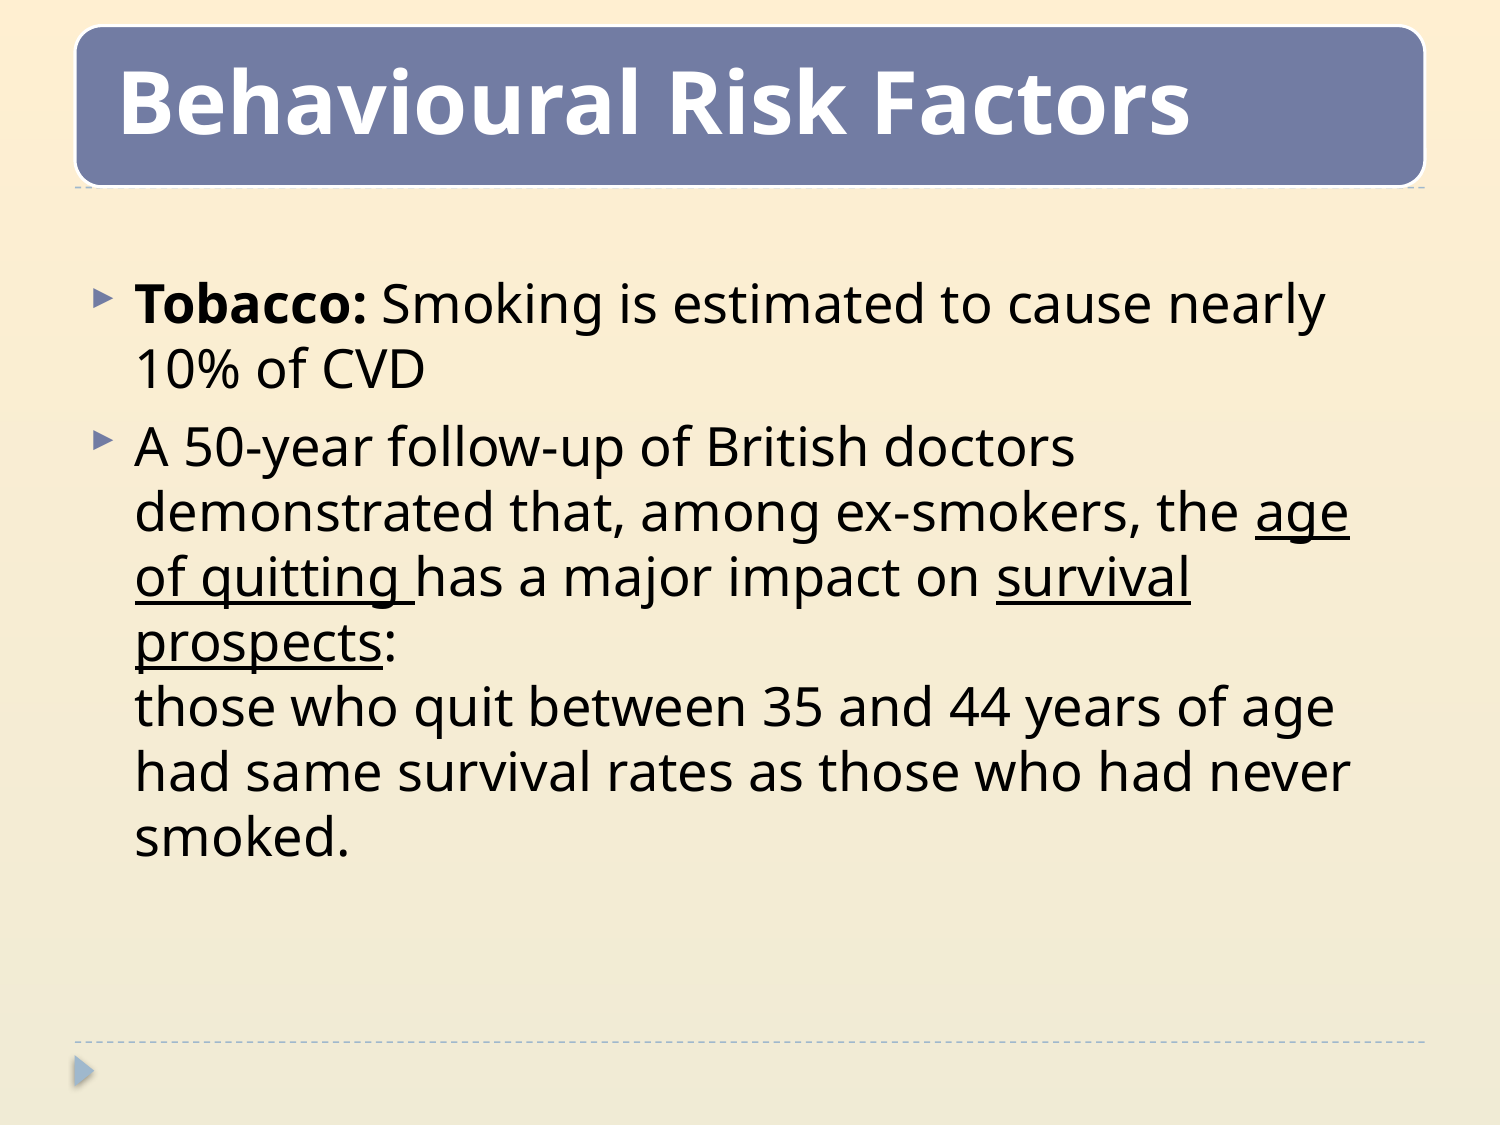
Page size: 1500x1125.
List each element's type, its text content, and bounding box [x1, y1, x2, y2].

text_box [74, 24, 1426, 188]
list Tobacco: Smoking is estimated to cause nearly 10% of CVD A 50-year follow-up of British doctors demonstrated that, among ex-smokers, the age of quitting has a major impact on survival prospects: those who quit between 35 and 44 years of age had same survival rates as those who had never smoked. [75, 262, 1425, 933]
